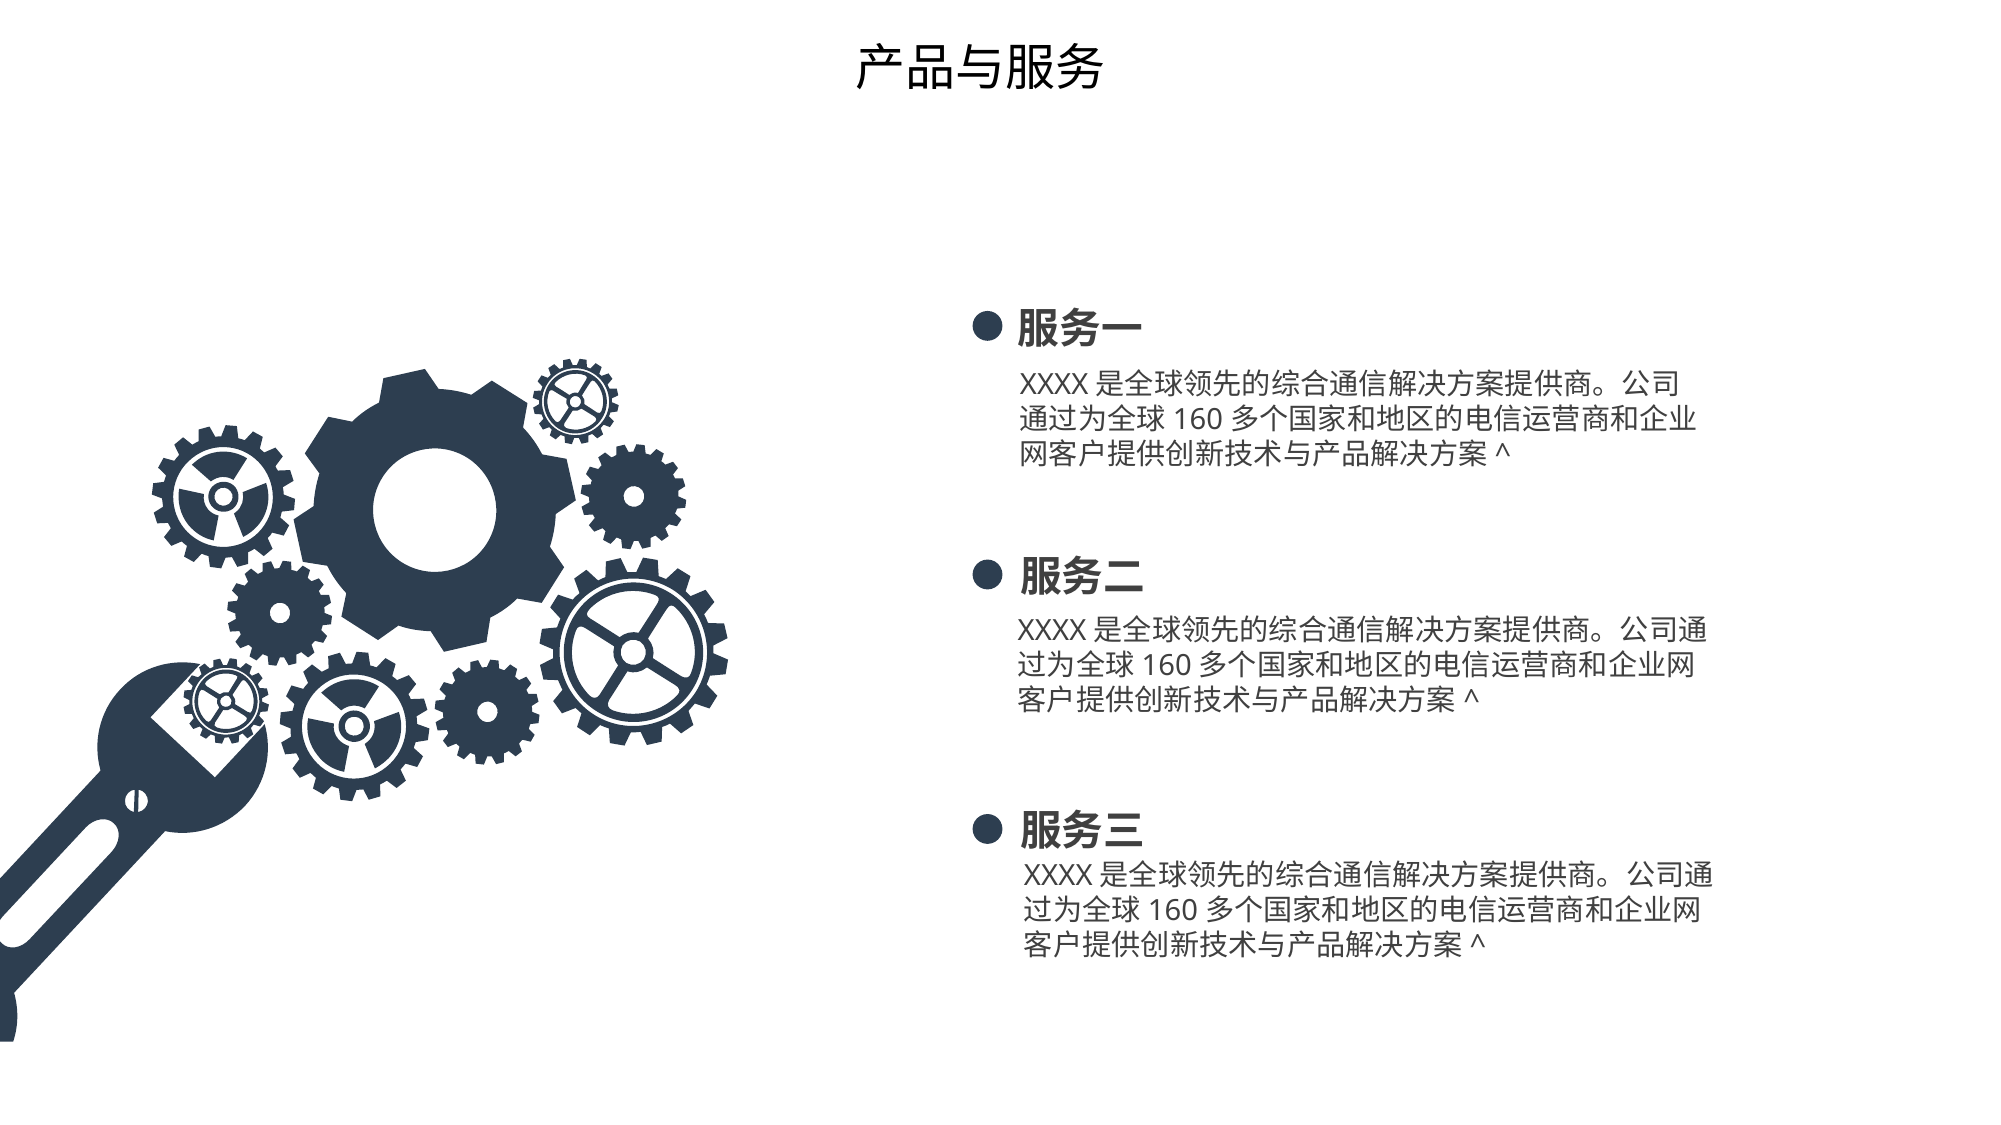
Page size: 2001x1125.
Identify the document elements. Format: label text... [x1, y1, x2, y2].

text_box 服务一 [1017, 301, 1144, 352]
text_box 产品与服务 [841, 28, 1335, 103]
text_box [971, 812, 1004, 845]
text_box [0, 358, 729, 1042]
text_box 服务三 [1020, 803, 1146, 854]
text_box XXXX是全球领先的综合通信解决方案提供商。公司通过为全球160多个国家和地区的电信运营商和企业网客户提供创新技术与产品解决方案^ [1023, 856, 1726, 962]
text_box [971, 309, 1004, 342]
text_box XXXX是全球领先的综合通信解决方案提供商。公司通过为全球160多个国家和地区的电信运营商和企业网客户提供创新技术与产品解决方案^ [1017, 611, 1719, 717]
text_box 服务二 [1020, 549, 1146, 600]
text_box XXXX是全球领先的综合通信解决方案提供商。公司通过为全球160多个国家和地区的电信运营商和企业网客户提供创新技术与产品解决方案^ [1019, 365, 1708, 471]
text_box [971, 558, 1004, 591]
